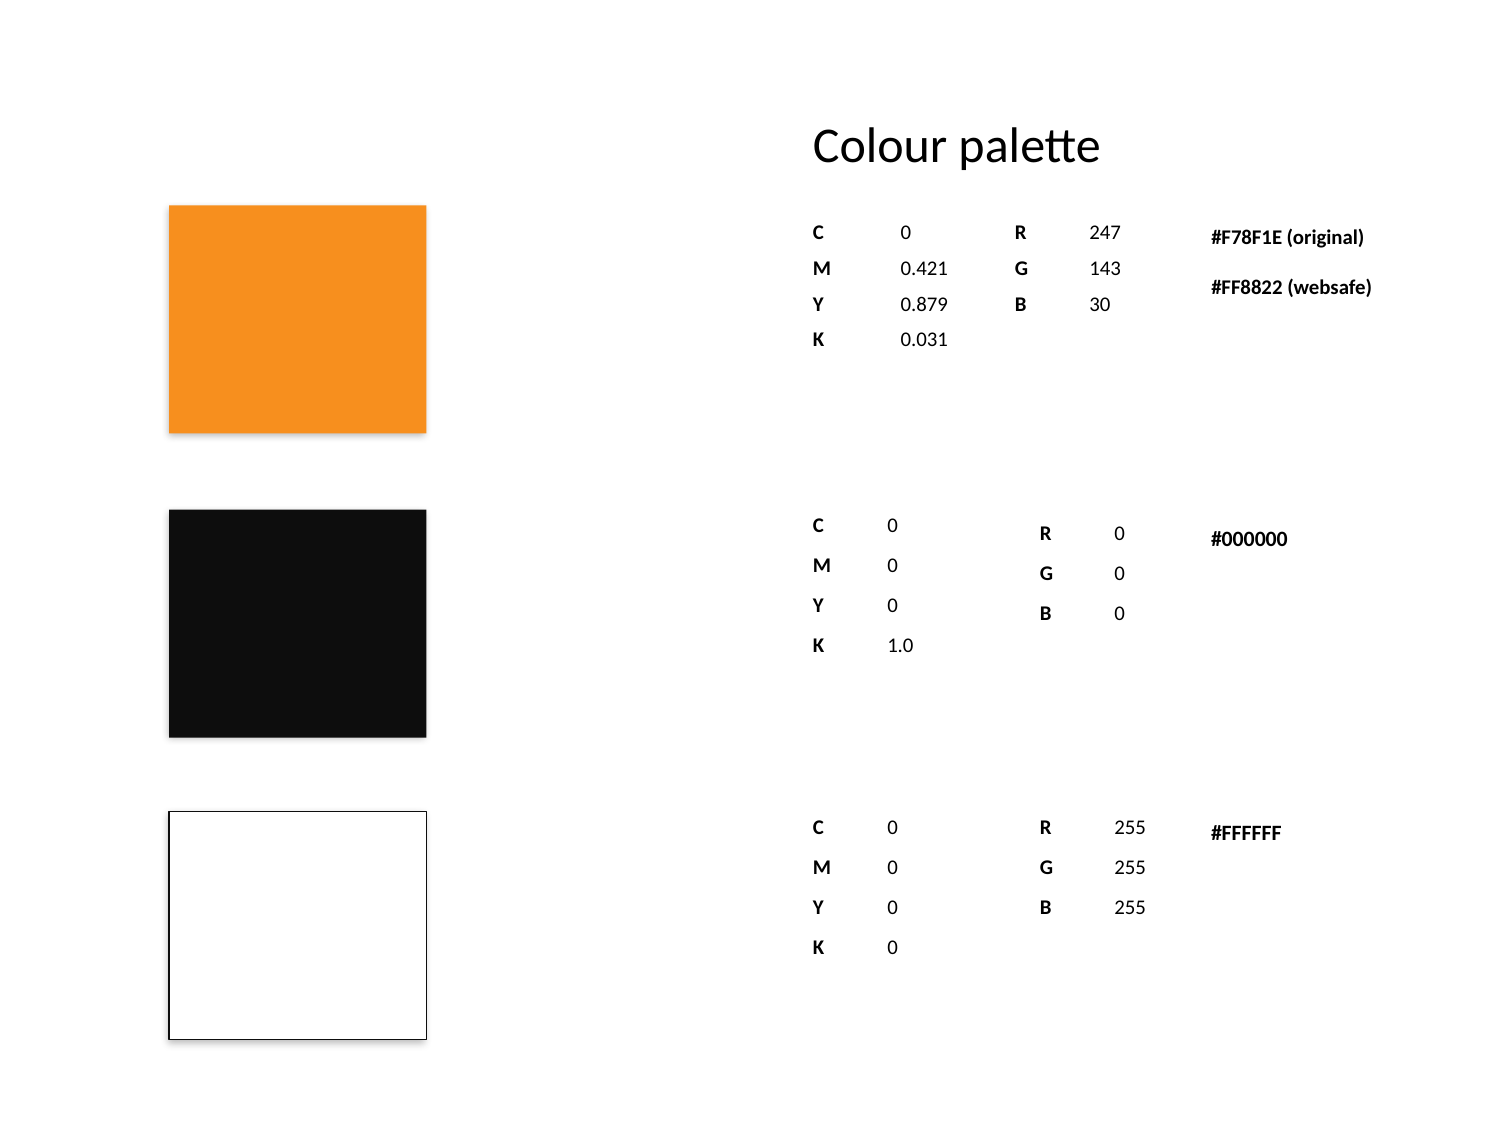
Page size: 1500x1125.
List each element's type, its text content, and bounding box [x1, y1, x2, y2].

text_box [168, 509, 427, 738]
table_cell G [1025, 851, 1099, 891]
text_box #000000 [1196, 517, 1369, 559]
table_cell Y [798, 891, 872, 931]
table_cell 0 [872, 931, 947, 972]
table_cell Y [798, 590, 872, 630]
table_header R [1000, 216, 1074, 252]
table_cell B [1025, 891, 1099, 931]
table_cell 0.031 [886, 324, 974, 360]
table_header C [798, 510, 872, 550]
table_header 0 [872, 811, 947, 851]
table_cell M [798, 550, 872, 590]
table_cell G [1025, 558, 1099, 598]
table_cell 0 [872, 590, 947, 630]
table_cell B [1025, 598, 1099, 638]
table_cell B [1000, 288, 1074, 324]
table_cell G [1000, 252, 1074, 288]
table_header 0 [872, 510, 947, 550]
table_header R [1025, 518, 1099, 558]
table_cell 143 [1074, 252, 1149, 288]
table_cell 30 [1074, 288, 1149, 324]
table_cell 255 [1099, 891, 1174, 931]
table_cell 255 [1099, 851, 1174, 891]
text_box [168, 811, 427, 1040]
table_header R [1025, 811, 1099, 851]
table_cell 0 [1099, 598, 1174, 638]
table_cell 1.0 [872, 630, 947, 670]
table_cell K [798, 630, 872, 670]
text_box #F78F1E (original) #FF8822 (websafe) [1196, 216, 1400, 307]
table_cell 0 [872, 891, 947, 931]
table_cell M [798, 851, 872, 891]
table_header C [798, 811, 872, 851]
table_header 255 [1099, 811, 1174, 851]
table_cell M [798, 252, 886, 288]
table_header C [798, 216, 886, 252]
table_cell K [798, 931, 872, 972]
table_cell 0.421 [886, 252, 974, 288]
table_cell K [798, 324, 886, 360]
table_header 247 [1074, 216, 1149, 252]
table_header 0 [1099, 518, 1174, 558]
text_box [168, 205, 427, 434]
text_box #FFFFFF [1196, 811, 1369, 853]
table_cell 0.879 [886, 288, 974, 324]
table_header 0 [886, 216, 974, 252]
table_cell 0 [872, 851, 947, 891]
title Colour palette [797, 69, 1369, 217]
table_cell Y [798, 288, 886, 324]
table_cell 0 [1099, 558, 1174, 598]
table_cell 0 [872, 550, 947, 590]
